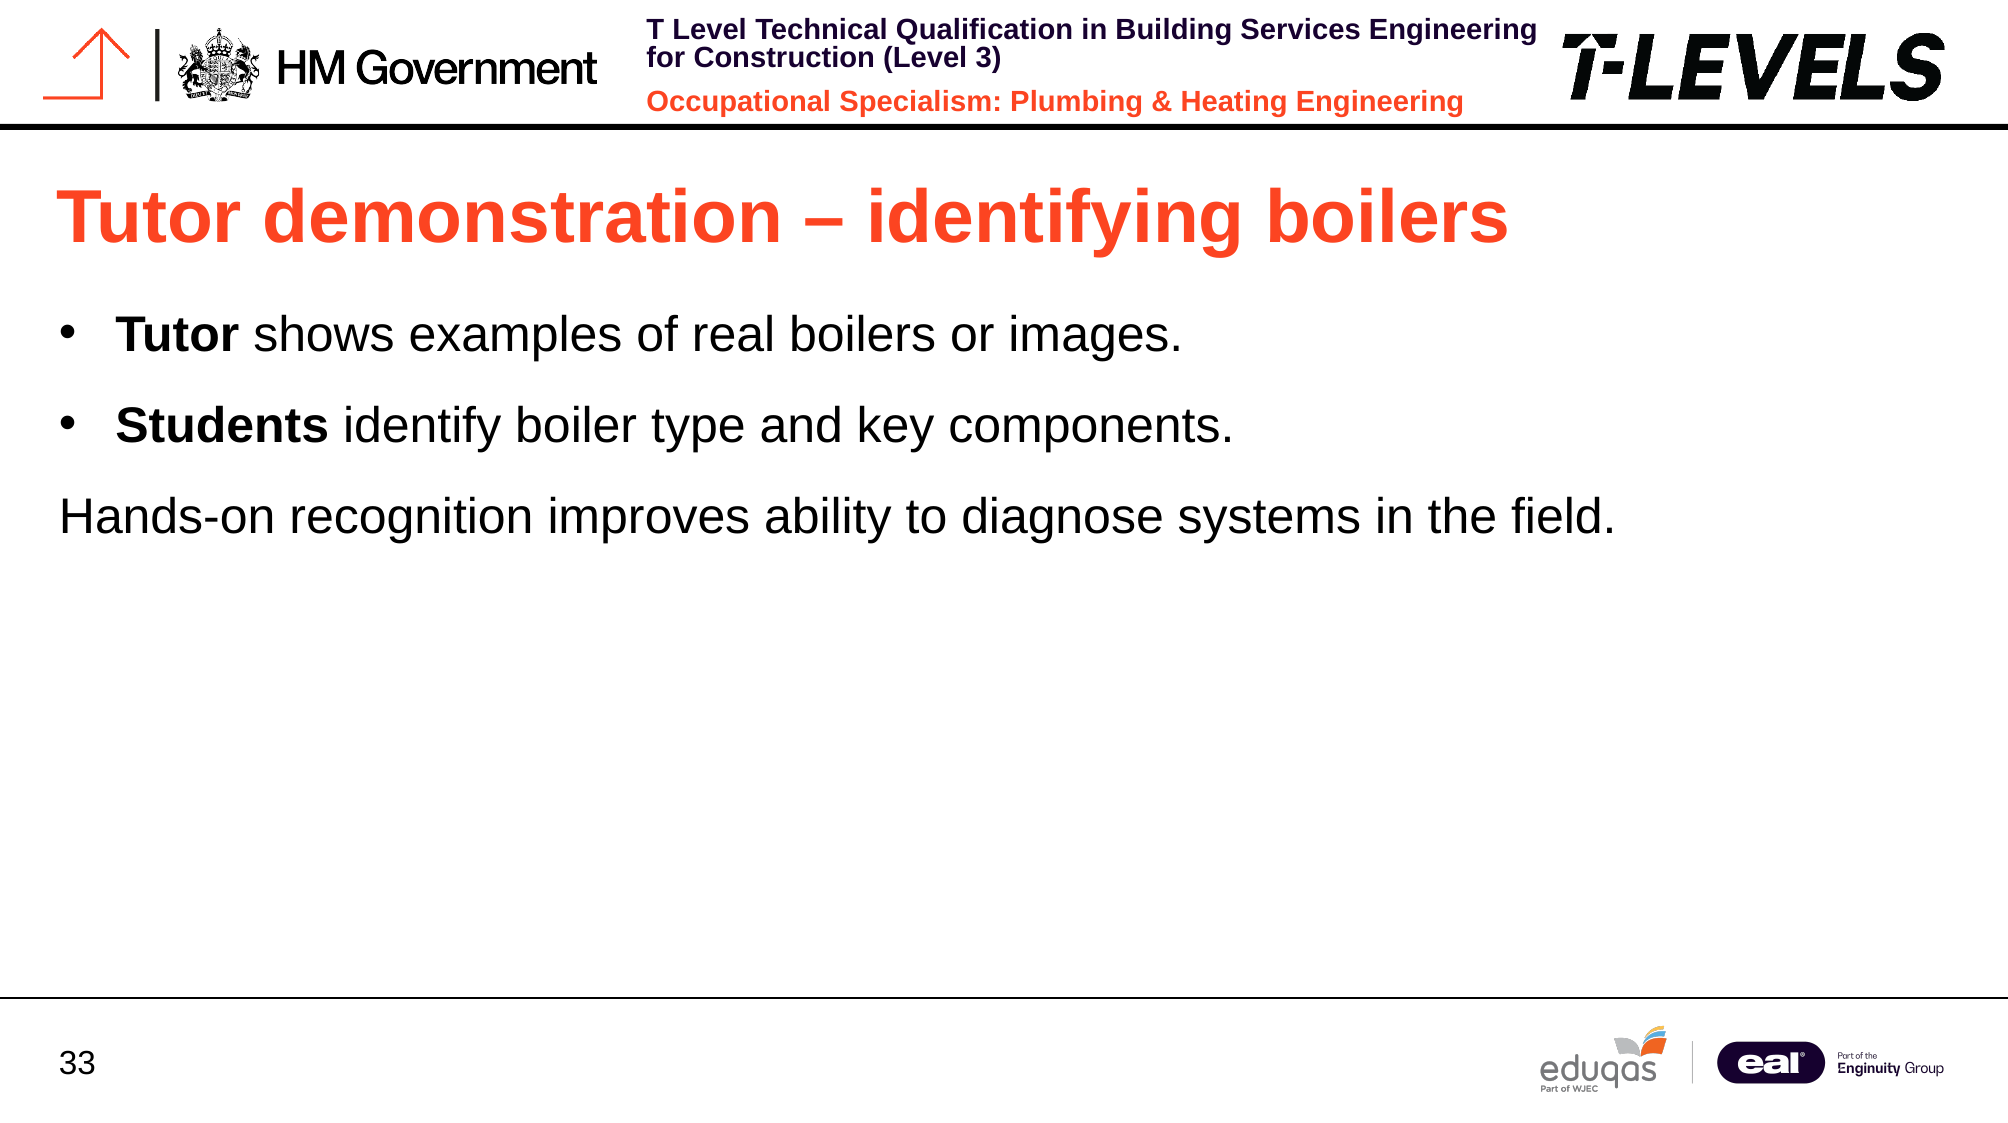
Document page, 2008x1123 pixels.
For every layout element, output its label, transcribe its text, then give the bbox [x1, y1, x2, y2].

picture [1535, 1021, 1949, 1097]
picture [38, 27, 136, 100]
list Tutor shows examples of real boilers or images. Students identify boiler type and key components. Hands-on recognition improves ability to diagnose systems in the field. [59, 295, 1949, 939]
title Tutor demonstration – identifying boilers [41, 111, 1949, 314]
picture [1543, 25, 1964, 108]
picture [155, 28, 597, 102]
